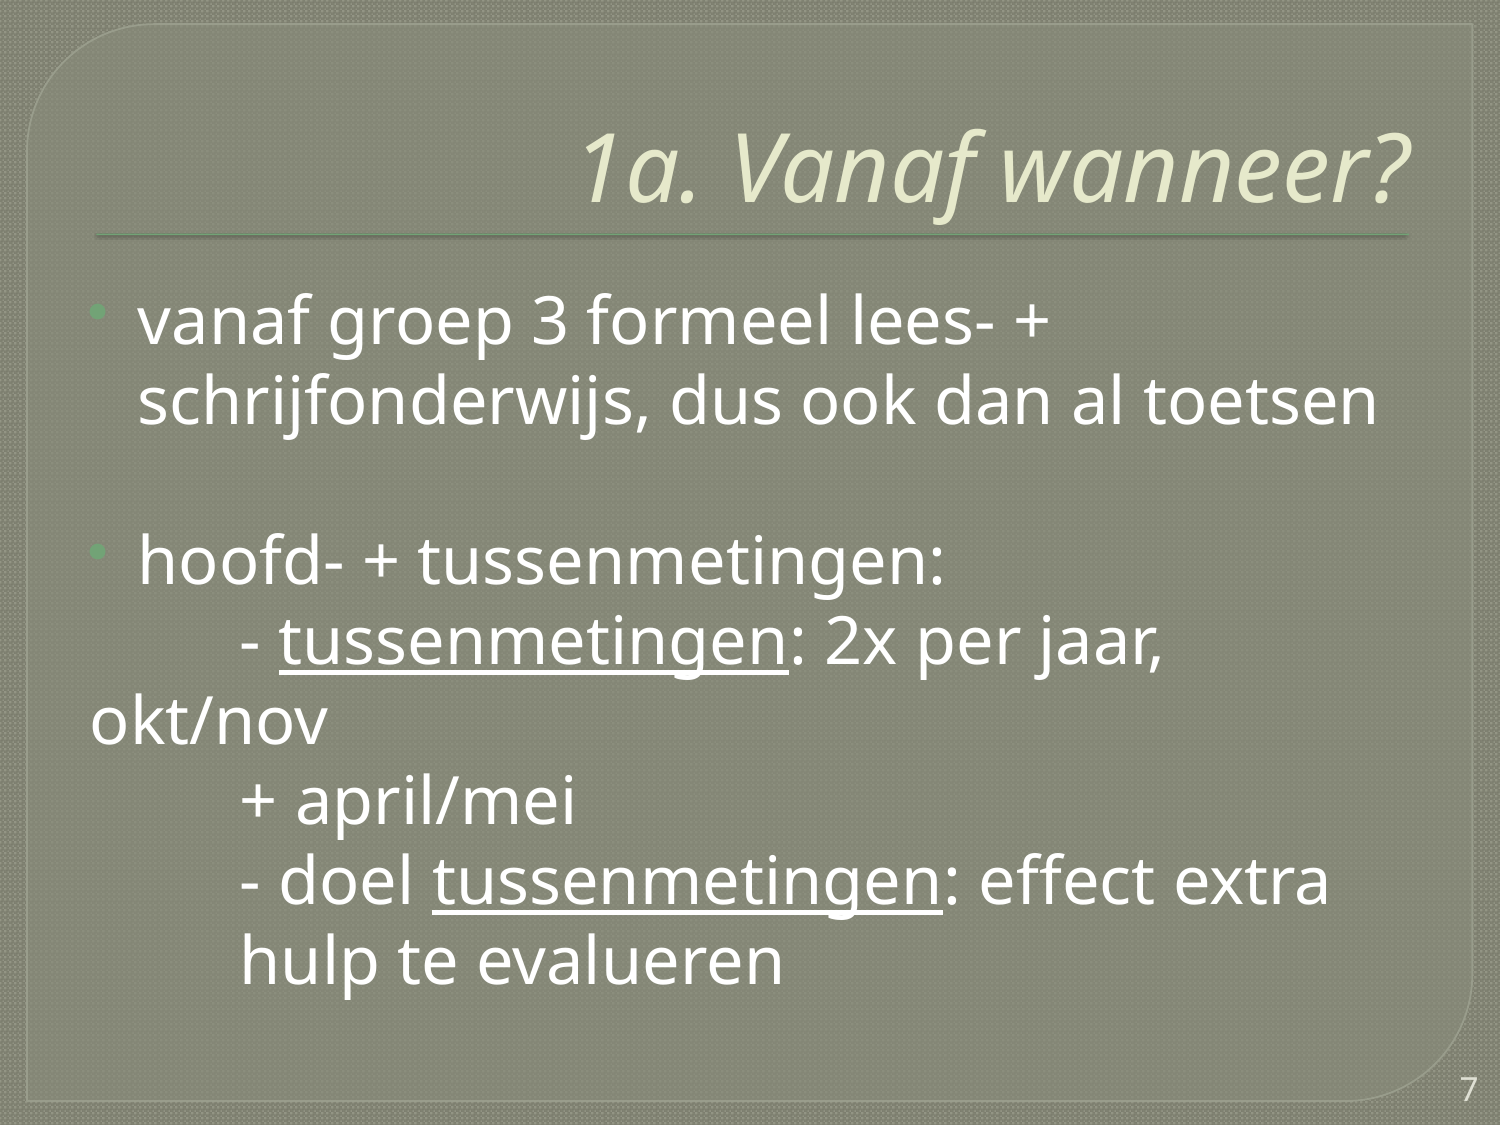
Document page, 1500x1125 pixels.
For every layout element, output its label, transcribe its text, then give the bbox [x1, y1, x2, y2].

title 1a. Vanaf wanneer? [75, 41, 1425, 230]
list vanaf groep 3 formeel lees- + schrijfonderwijs, dus ook dan al toetsen hoofd- + tussenmetingen: - tussenmetingen: 2x per jaar, okt/nov + april/mei - doel tussenmetingen: effect extra hulp te evalueren [75, 270, 1425, 1013]
slide_number 7 [1417, 1068, 1494, 1114]
